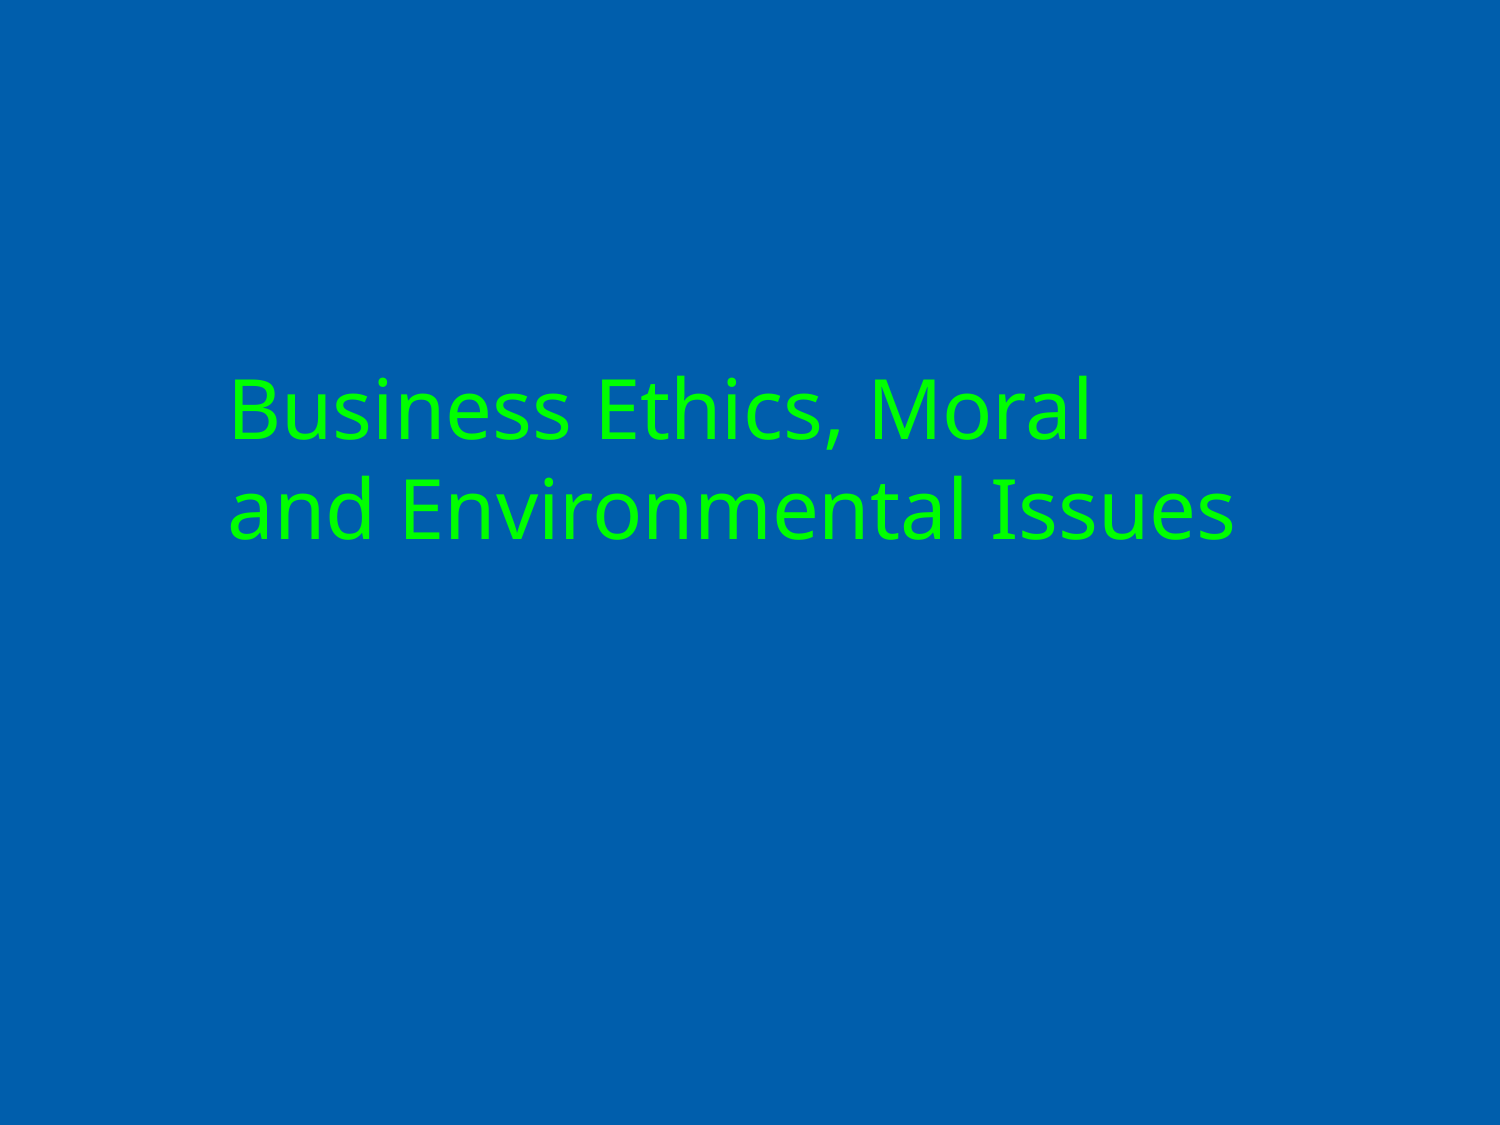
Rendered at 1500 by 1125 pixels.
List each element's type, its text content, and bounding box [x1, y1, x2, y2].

title Business Ethics, Moral and Environmental Issues [212, 362, 1388, 551]
